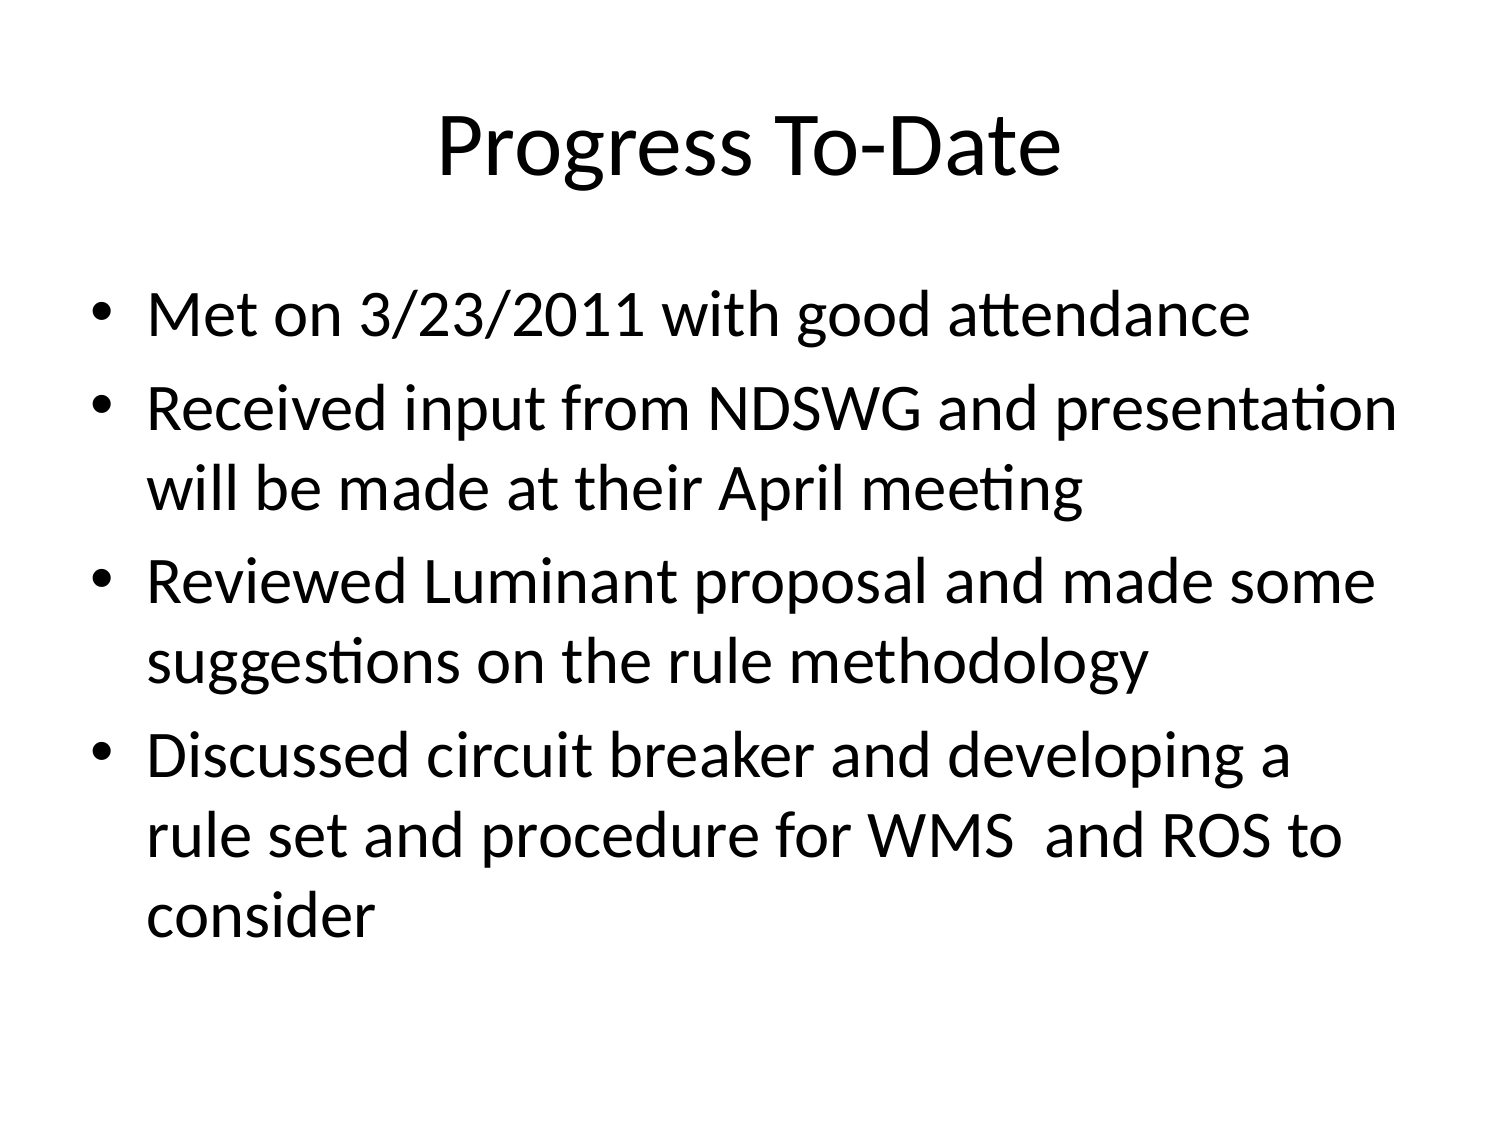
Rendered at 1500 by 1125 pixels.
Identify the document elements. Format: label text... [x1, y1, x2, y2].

list Met on 3/23/2011 with good attendance Received input from NDSWG and presentation will be made at their April meeting Reviewed Luminant proposal and made some suggestions on the rule methodology Discussed circuit breaker and developing a rule set and procedure for WMS and ROS to consider [75, 262, 1425, 1005]
title Progress To-Date [75, 45, 1425, 233]
